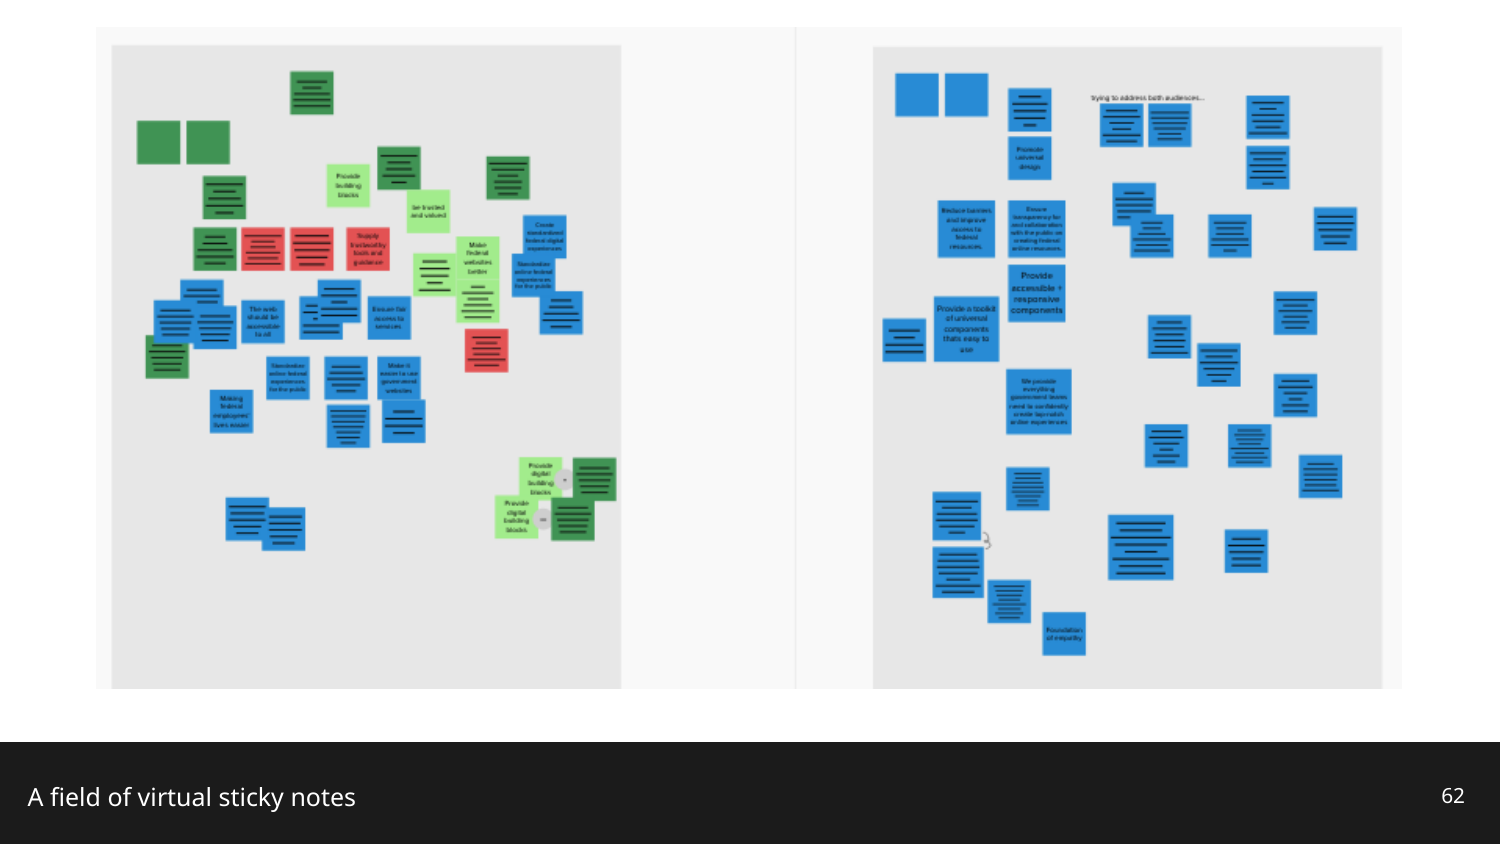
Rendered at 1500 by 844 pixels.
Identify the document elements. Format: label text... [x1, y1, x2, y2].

slide_number 62 [1389, 764, 1480, 830]
picture [96, 27, 1402, 689]
text_box [0, 0, 1500, 742]
title A field of virtual sticky notes [12, 766, 1355, 844]
